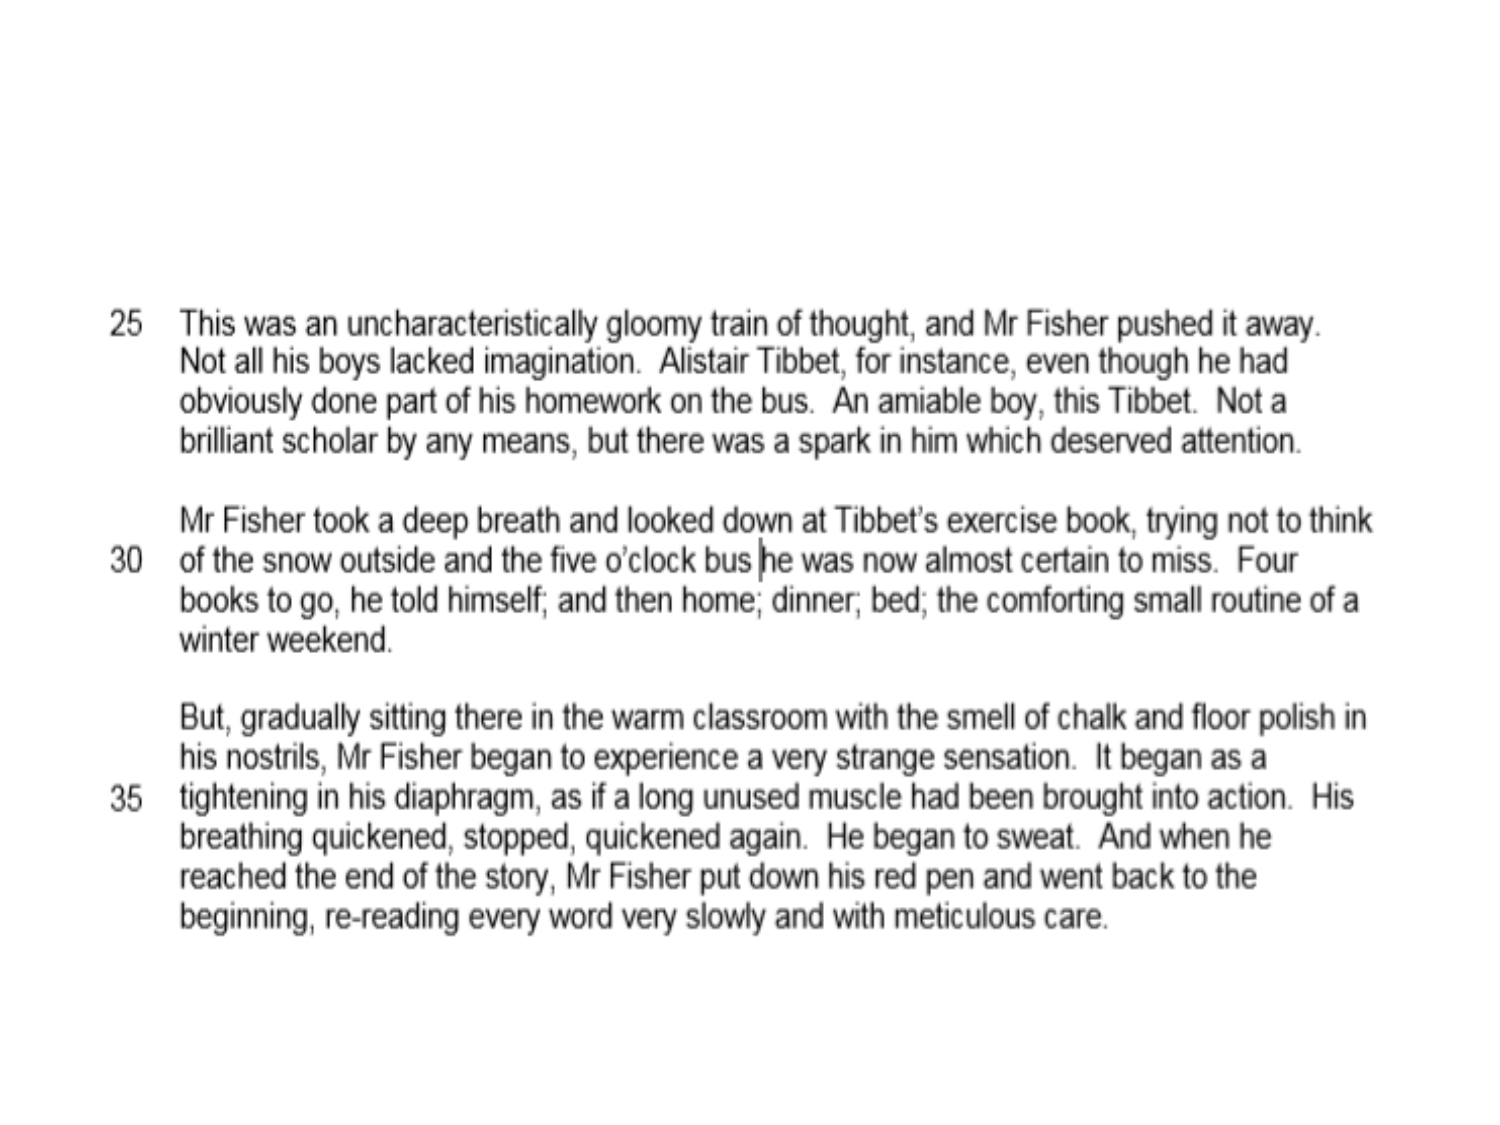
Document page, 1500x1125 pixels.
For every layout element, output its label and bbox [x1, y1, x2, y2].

list [47, 278, 1453, 975]
